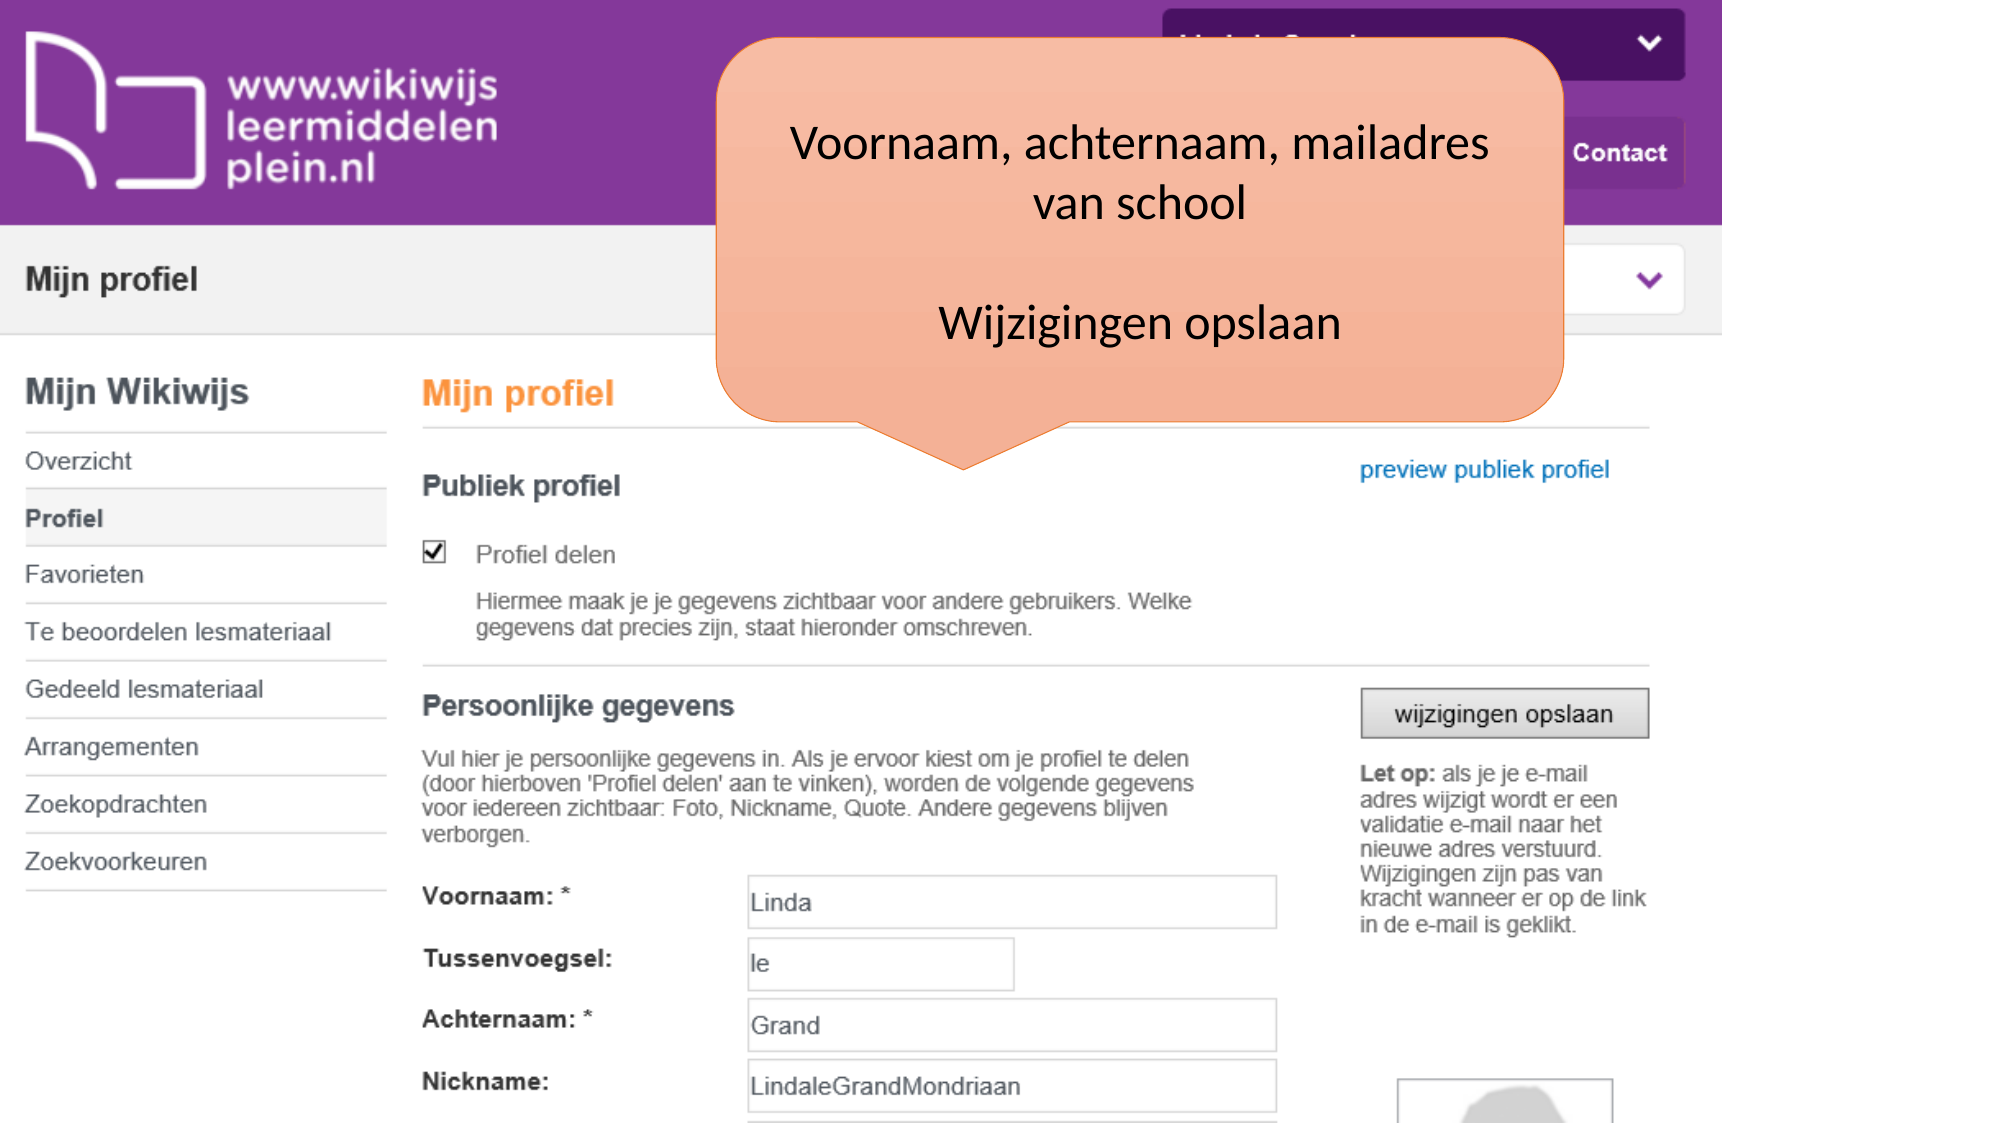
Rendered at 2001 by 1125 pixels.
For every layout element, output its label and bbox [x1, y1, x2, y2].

list [0, 0, 1722, 1123]
